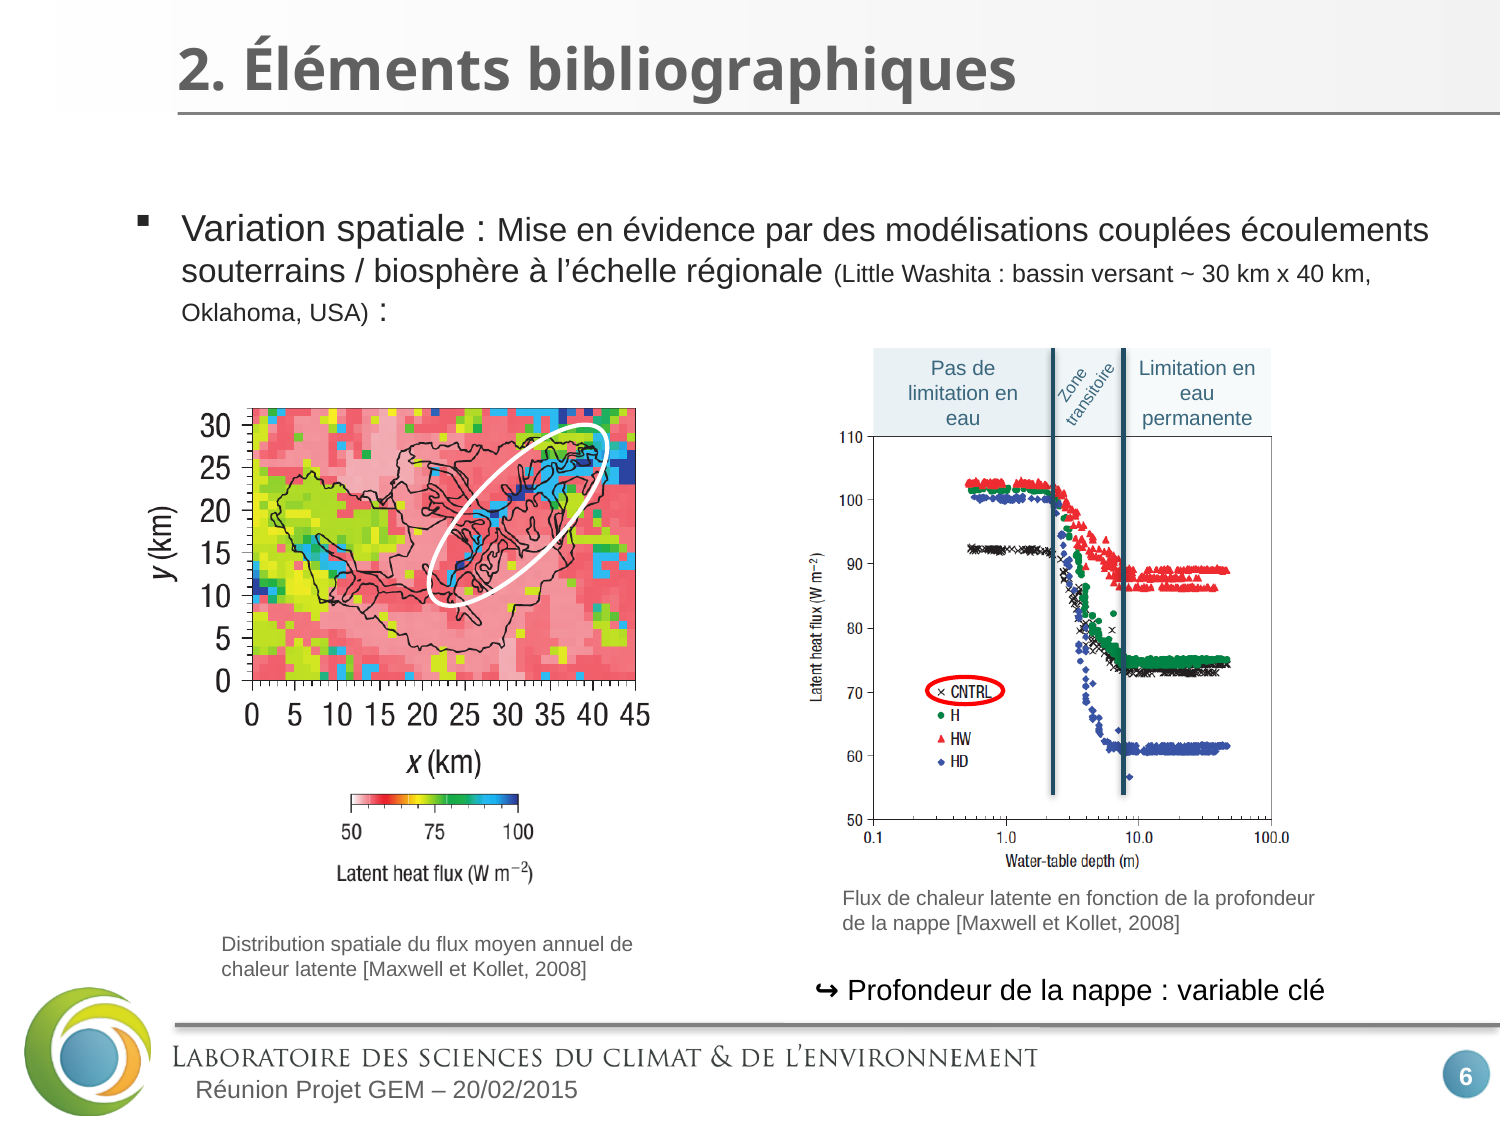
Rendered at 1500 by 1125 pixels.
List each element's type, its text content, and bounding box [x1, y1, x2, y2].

text_box Réunion Projet GEM – 20/02/2015 [180, 1058, 656, 1119]
title 2. Éléments bibliographiques [162, 24, 1403, 85]
picture [147, 398, 659, 891]
picture [24, 987, 151, 1116]
list Variation spatiale : Mise en évidence par des modélisations couplées écoulements souterrains / biosphère à l’échelle régionale (Little Washita : bassin versant ~ 30 km x 40 km, Oklahoma, USA) : [88, 196, 1471, 1013]
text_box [800, 290, 1336, 944]
picture [1438, 1046, 1500, 1109]
